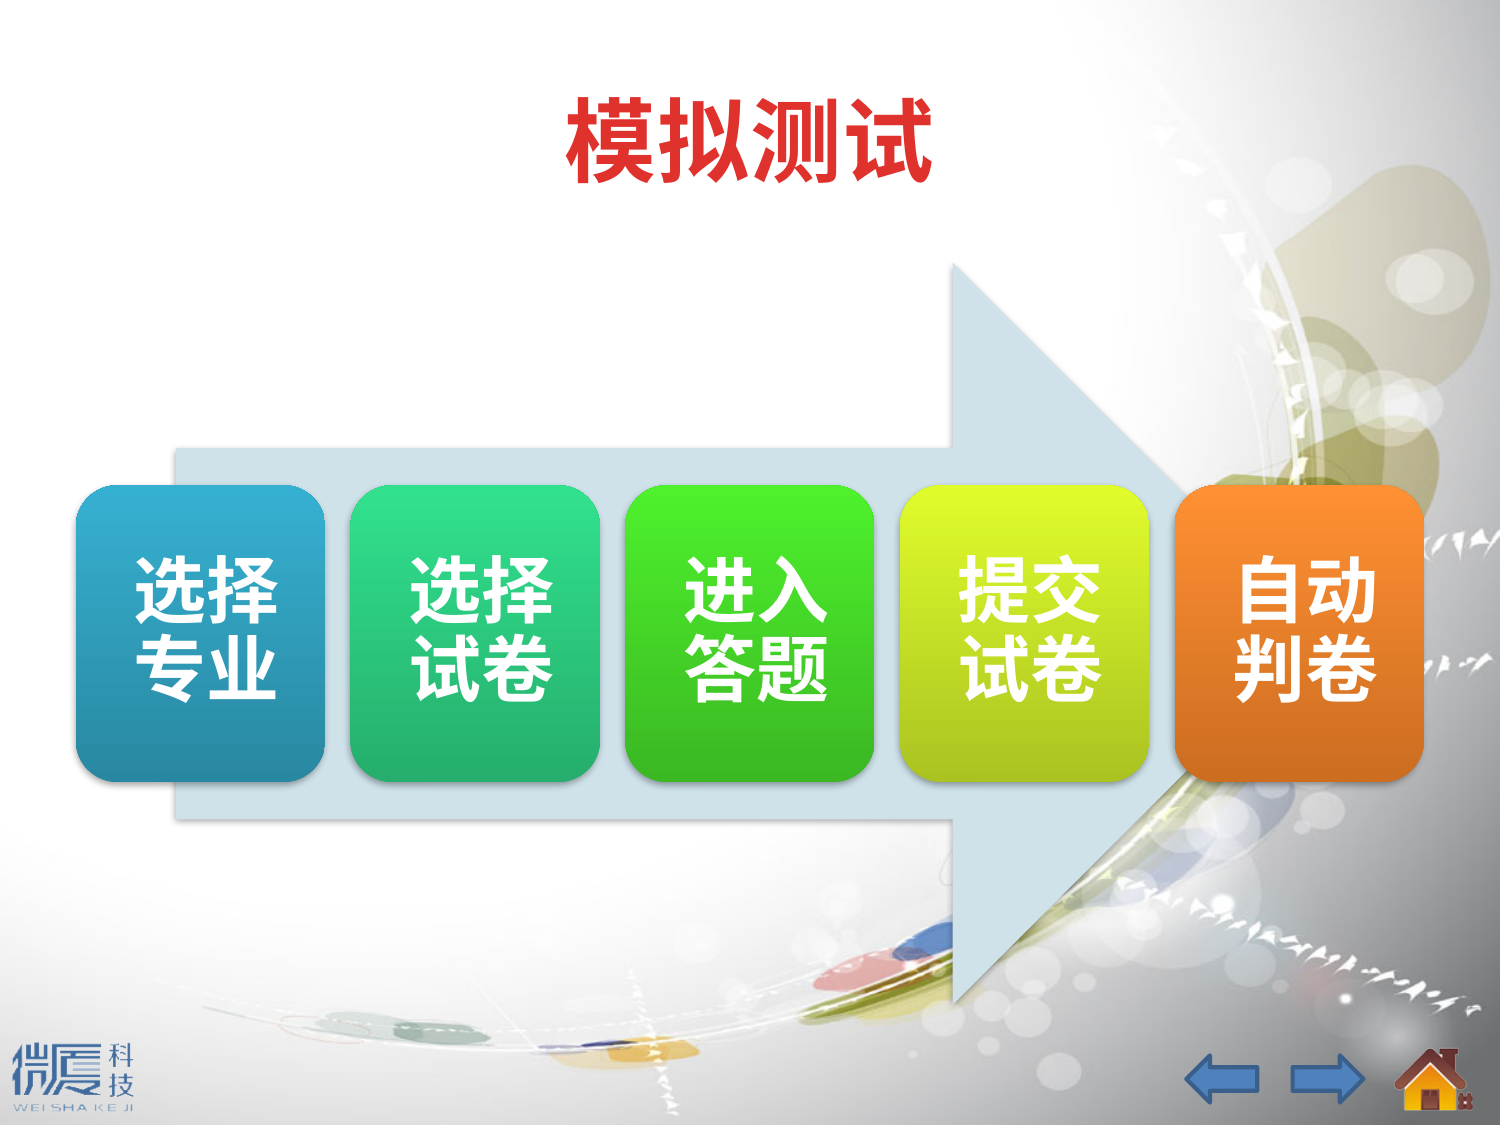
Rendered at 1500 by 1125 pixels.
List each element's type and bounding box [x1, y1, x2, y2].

text_box [1186, 1039, 1485, 1118]
picture [0, 0, 1500, 1125]
list [74, 262, 1426, 1006]
